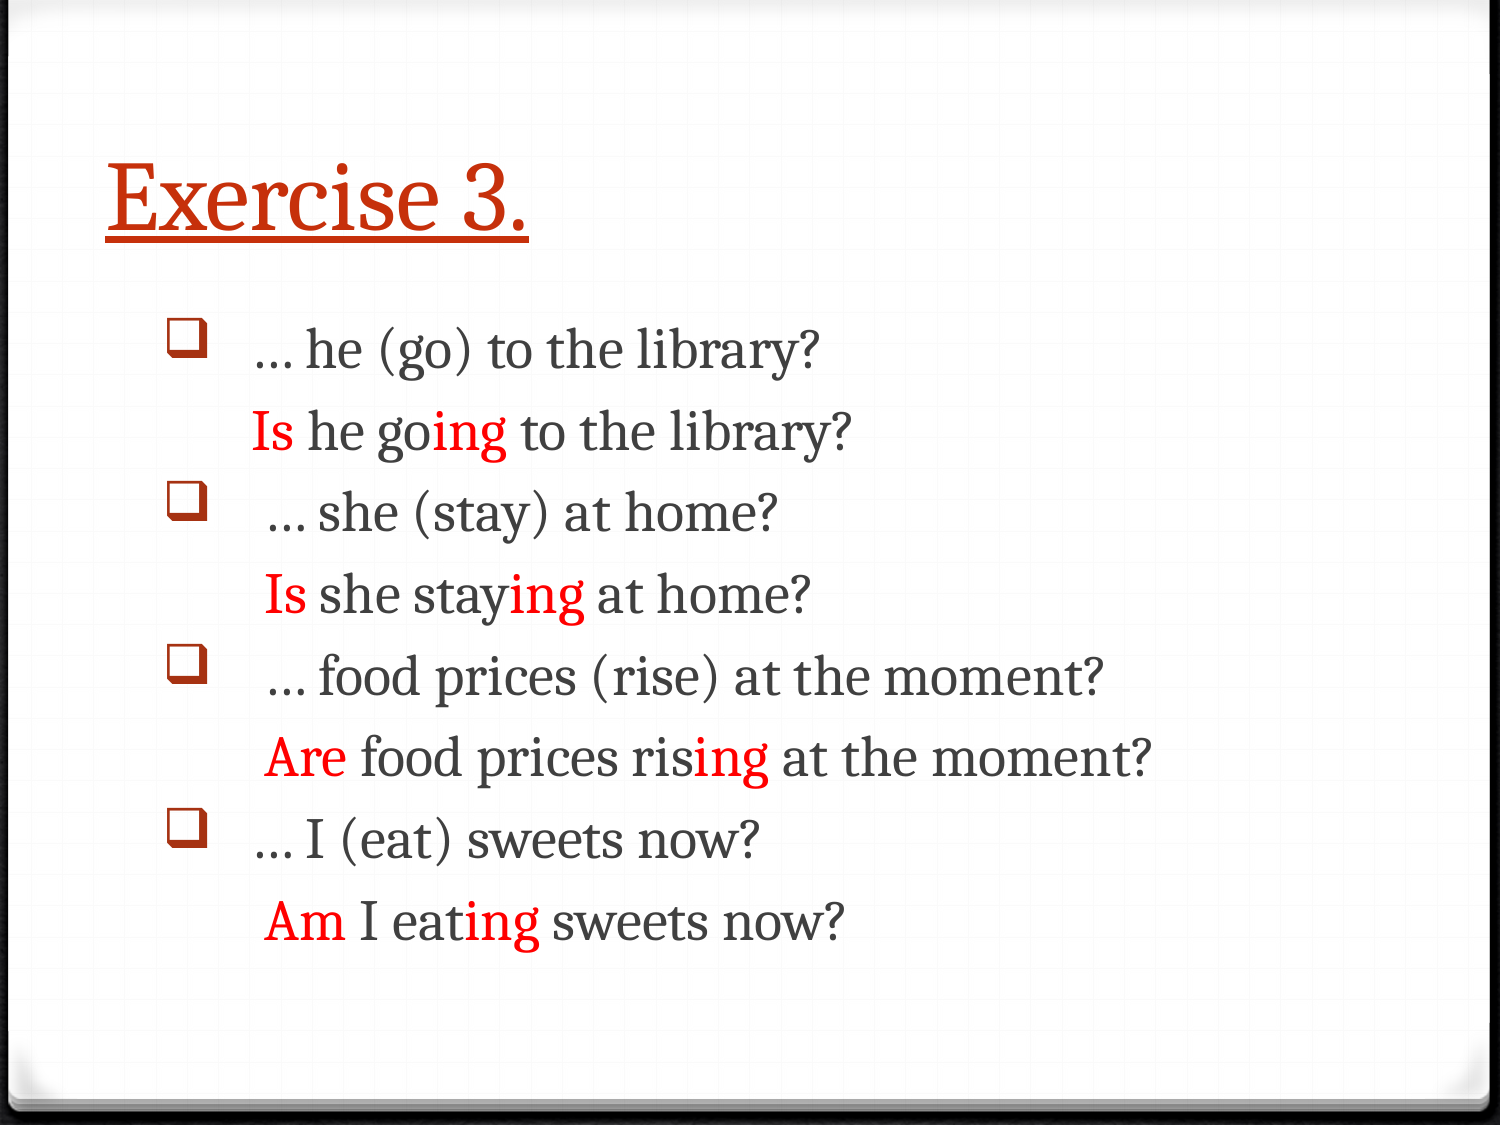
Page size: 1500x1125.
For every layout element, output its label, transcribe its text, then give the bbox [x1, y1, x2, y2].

list … he (go) to the library? Is he going to the library? … she (stay) at home? Is she staying at home? … food prices (rise) at the moment? Are food prices rising at the moment? … I (eat) sweets now? Am I eating sweets now? [147, 302, 1387, 1054]
picture [0, 0, 1500, 1125]
title Exercise 3. [90, 71, 1410, 309]
